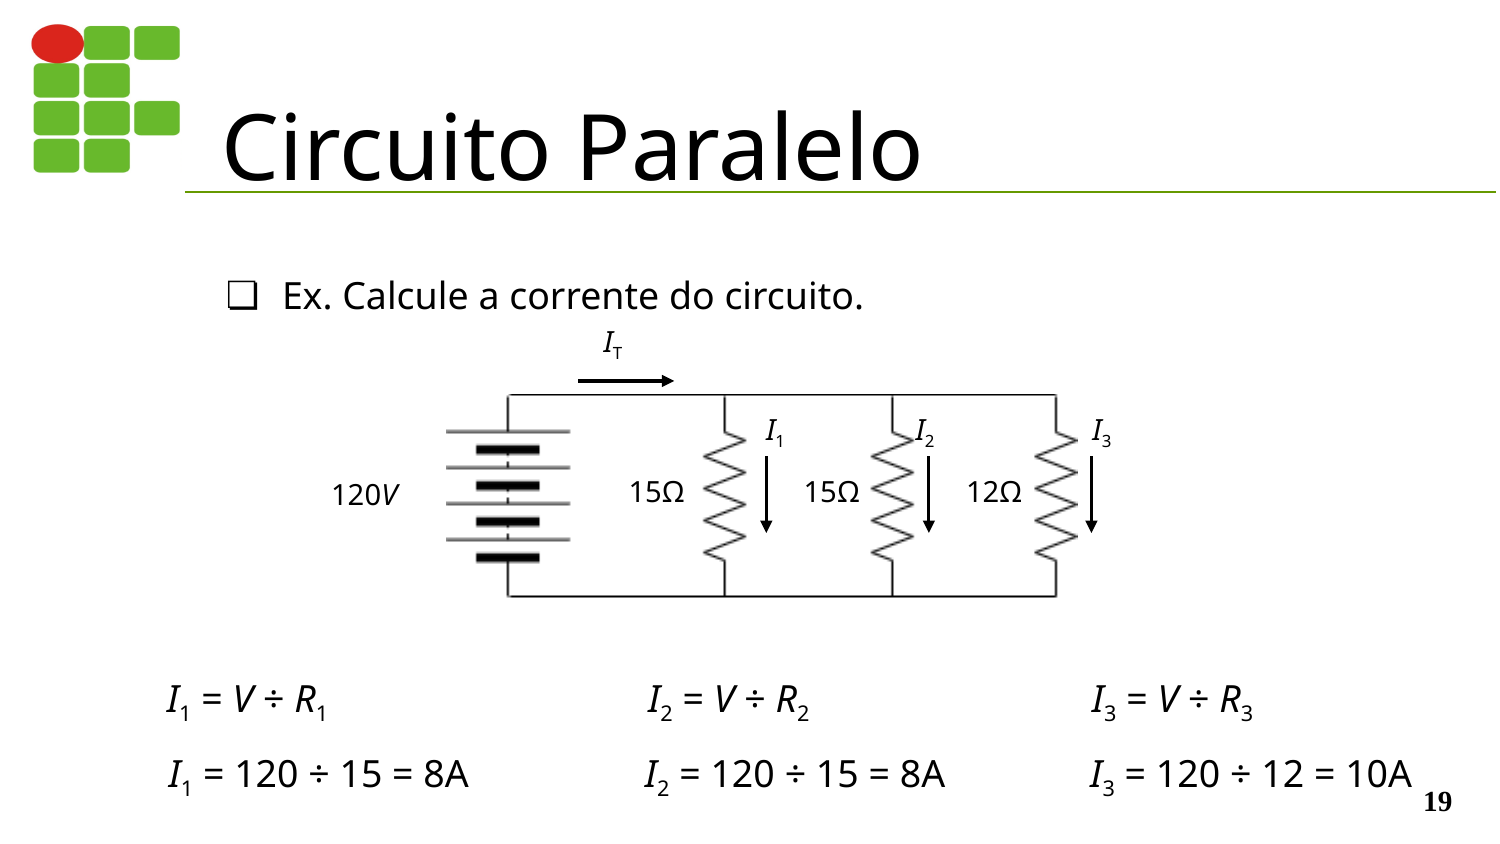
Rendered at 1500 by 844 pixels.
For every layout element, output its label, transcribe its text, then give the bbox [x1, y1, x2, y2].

text_box I3 [1079, 395, 1165, 455]
text_box IT [588, 308, 676, 368]
list I3 = V ÷ R3 [1026, 641, 1319, 715]
list I1 = V ÷ R1 [101, 641, 394, 715]
text_box ‹#› [1155, 768, 1468, 825]
list I3 = 120 ÷ 12 = 10A [1063, 716, 1439, 790]
text_box 120V [316, 461, 441, 521]
list Ex. Calcule a corrente do circuito. [192, 241, 1468, 316]
list I2 = 120 ÷ 15 = 8A [607, 716, 983, 790]
list I2 = V ÷ R2 [582, 641, 876, 715]
title Circuito Paralelo [206, 26, 1468, 207]
picture [29, 23, 182, 174]
list I1 = 120 ÷ 15 = 8A [131, 716, 507, 790]
picture [446, 394, 1078, 600]
